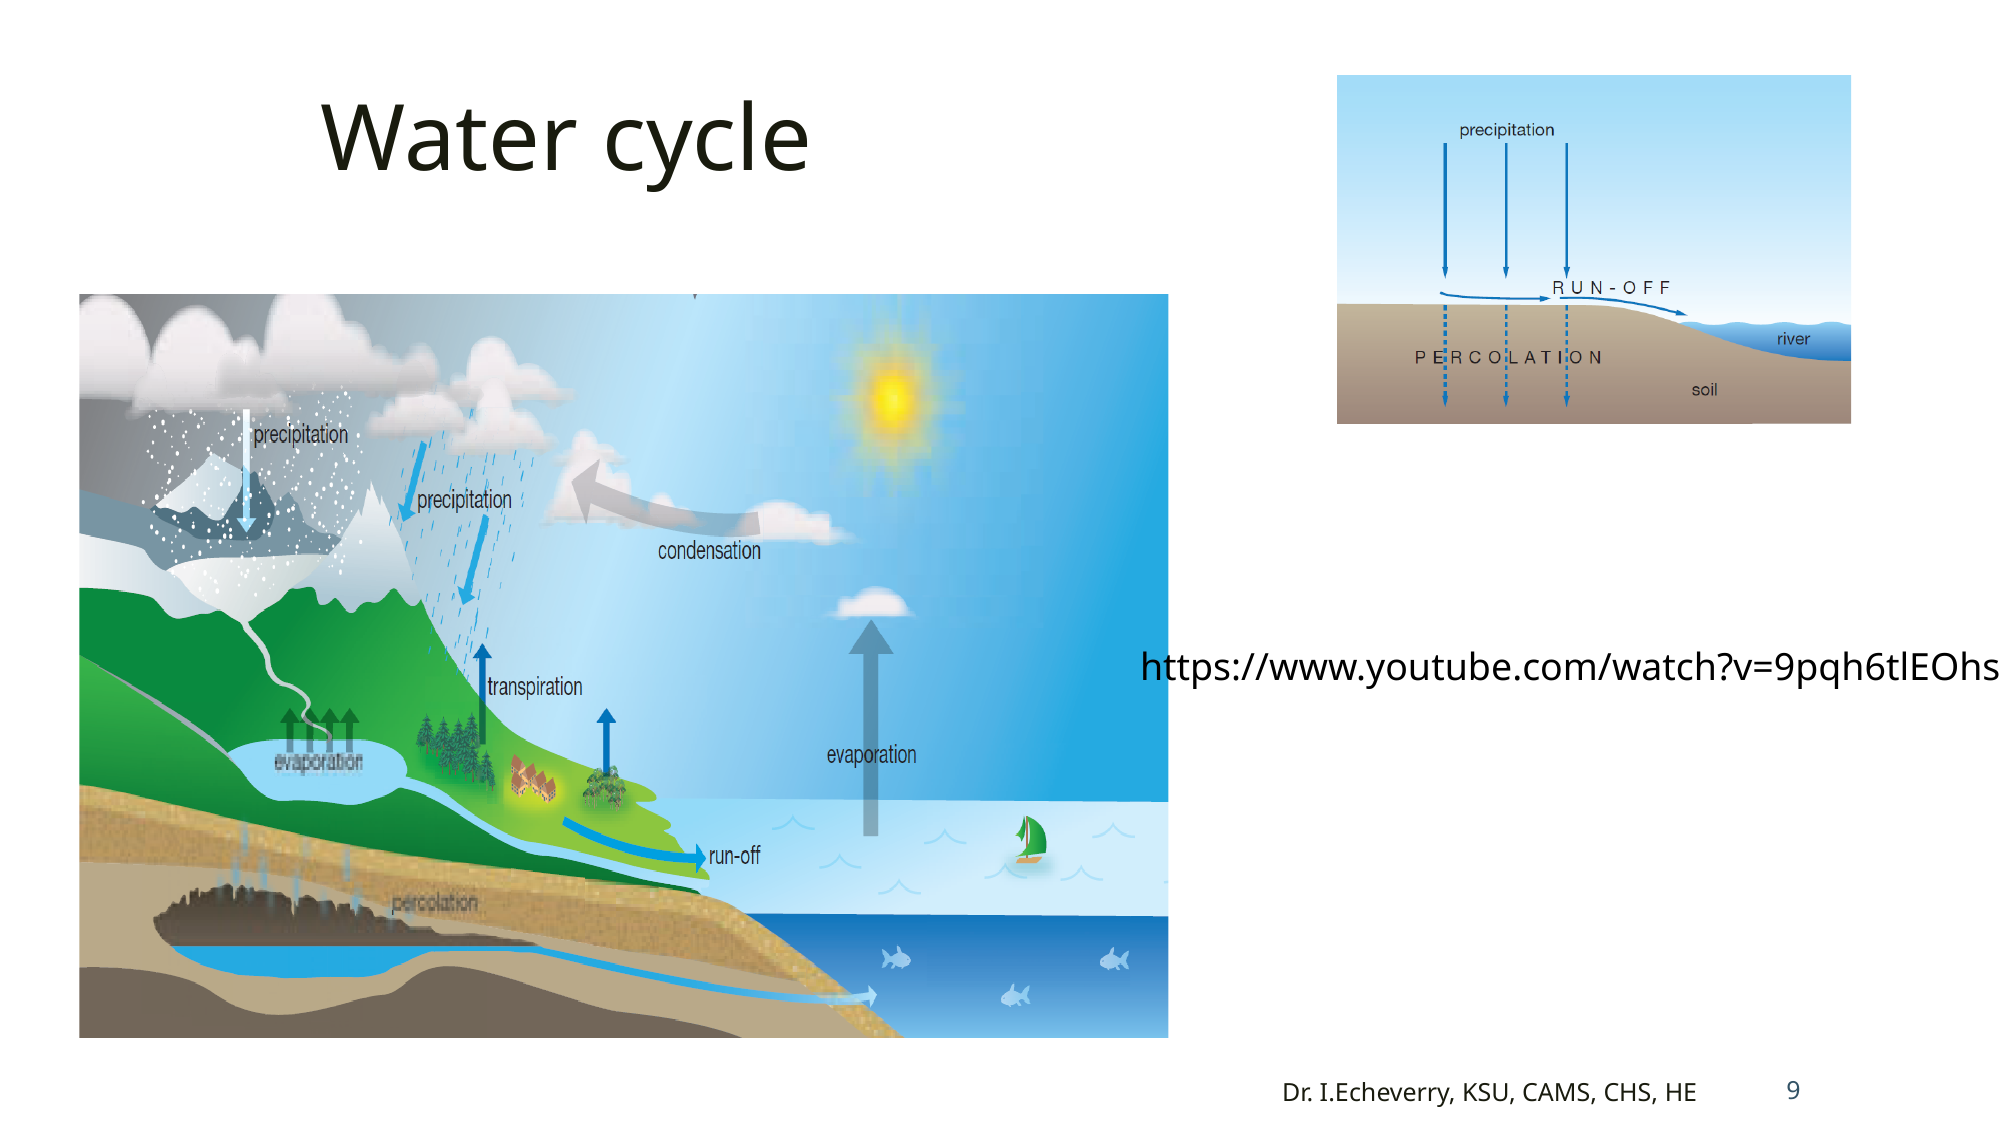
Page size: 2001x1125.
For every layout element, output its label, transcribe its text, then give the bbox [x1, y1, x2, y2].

text_box https://www.youtube.com/watch?v=9pqh6tlEOhs [1169, 635, 2000, 696]
footer Dr. I.Echeverry, KSU, CAMS, CHS, HE [1267, 1058, 1553, 1125]
title Water cycle [305, 84, 1337, 295]
slide_number 9 [1553, 1058, 1816, 1125]
picture [1337, 74, 1852, 424]
picture [79, 294, 1169, 1038]
